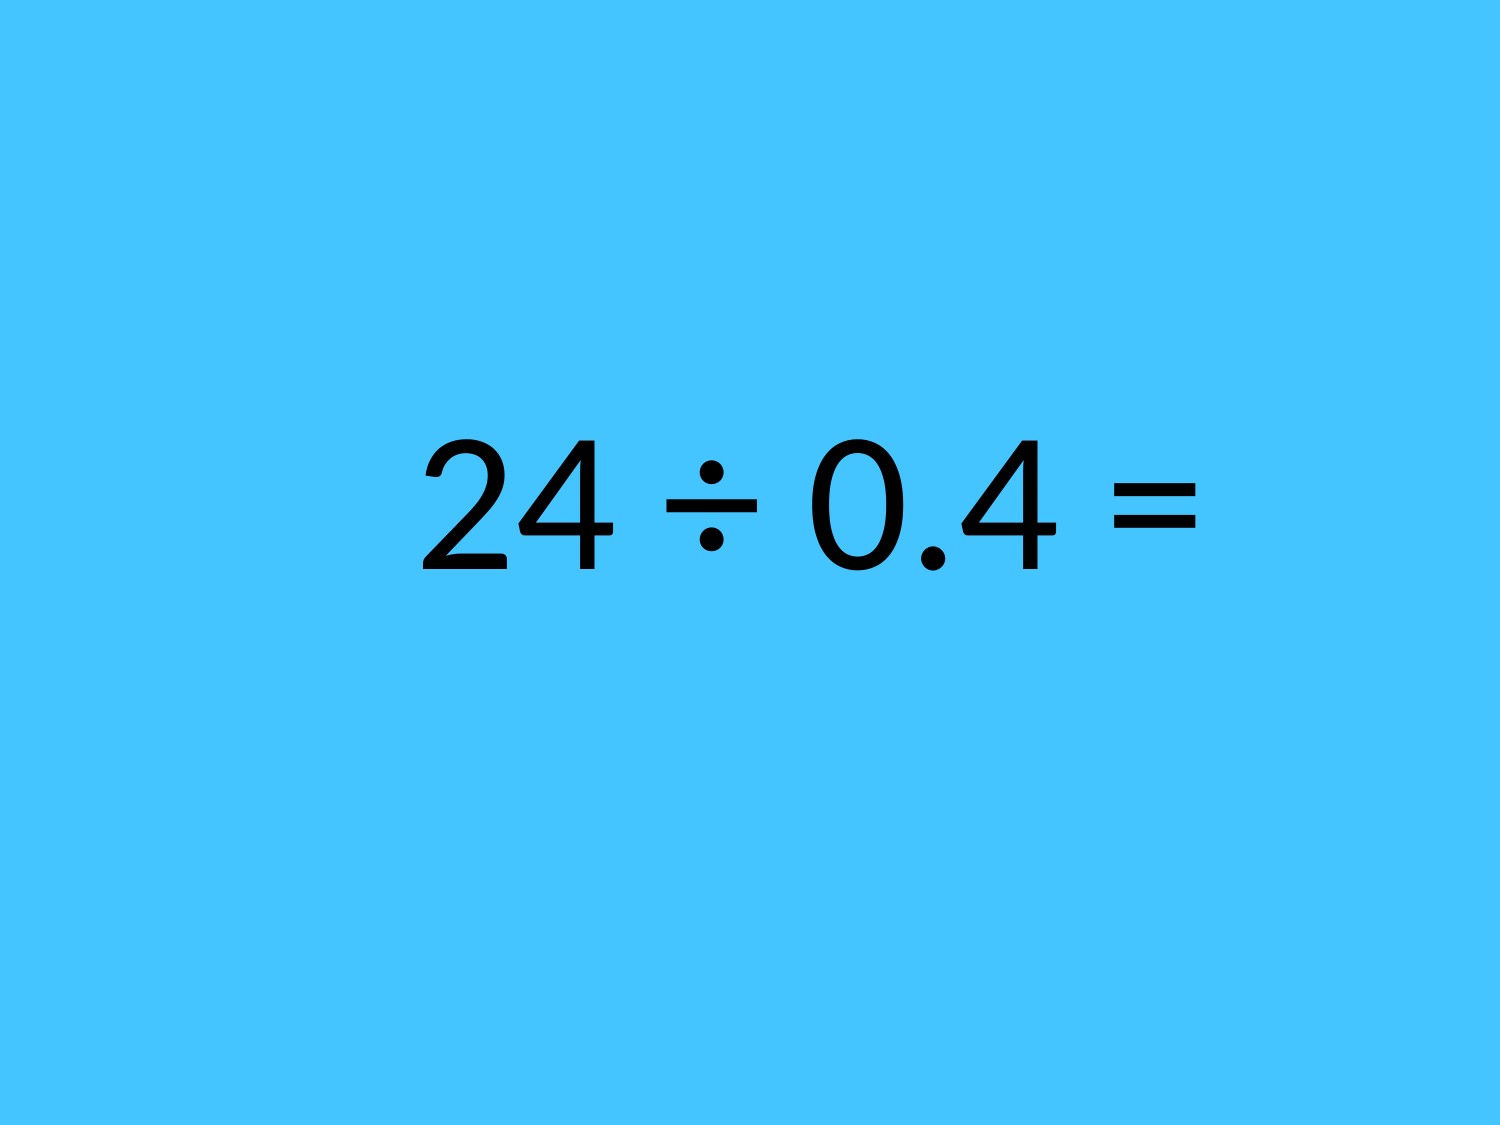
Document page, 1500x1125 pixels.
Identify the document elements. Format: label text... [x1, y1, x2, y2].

text_box 24 ÷ 0.4 = [399, 362, 1300, 618]
